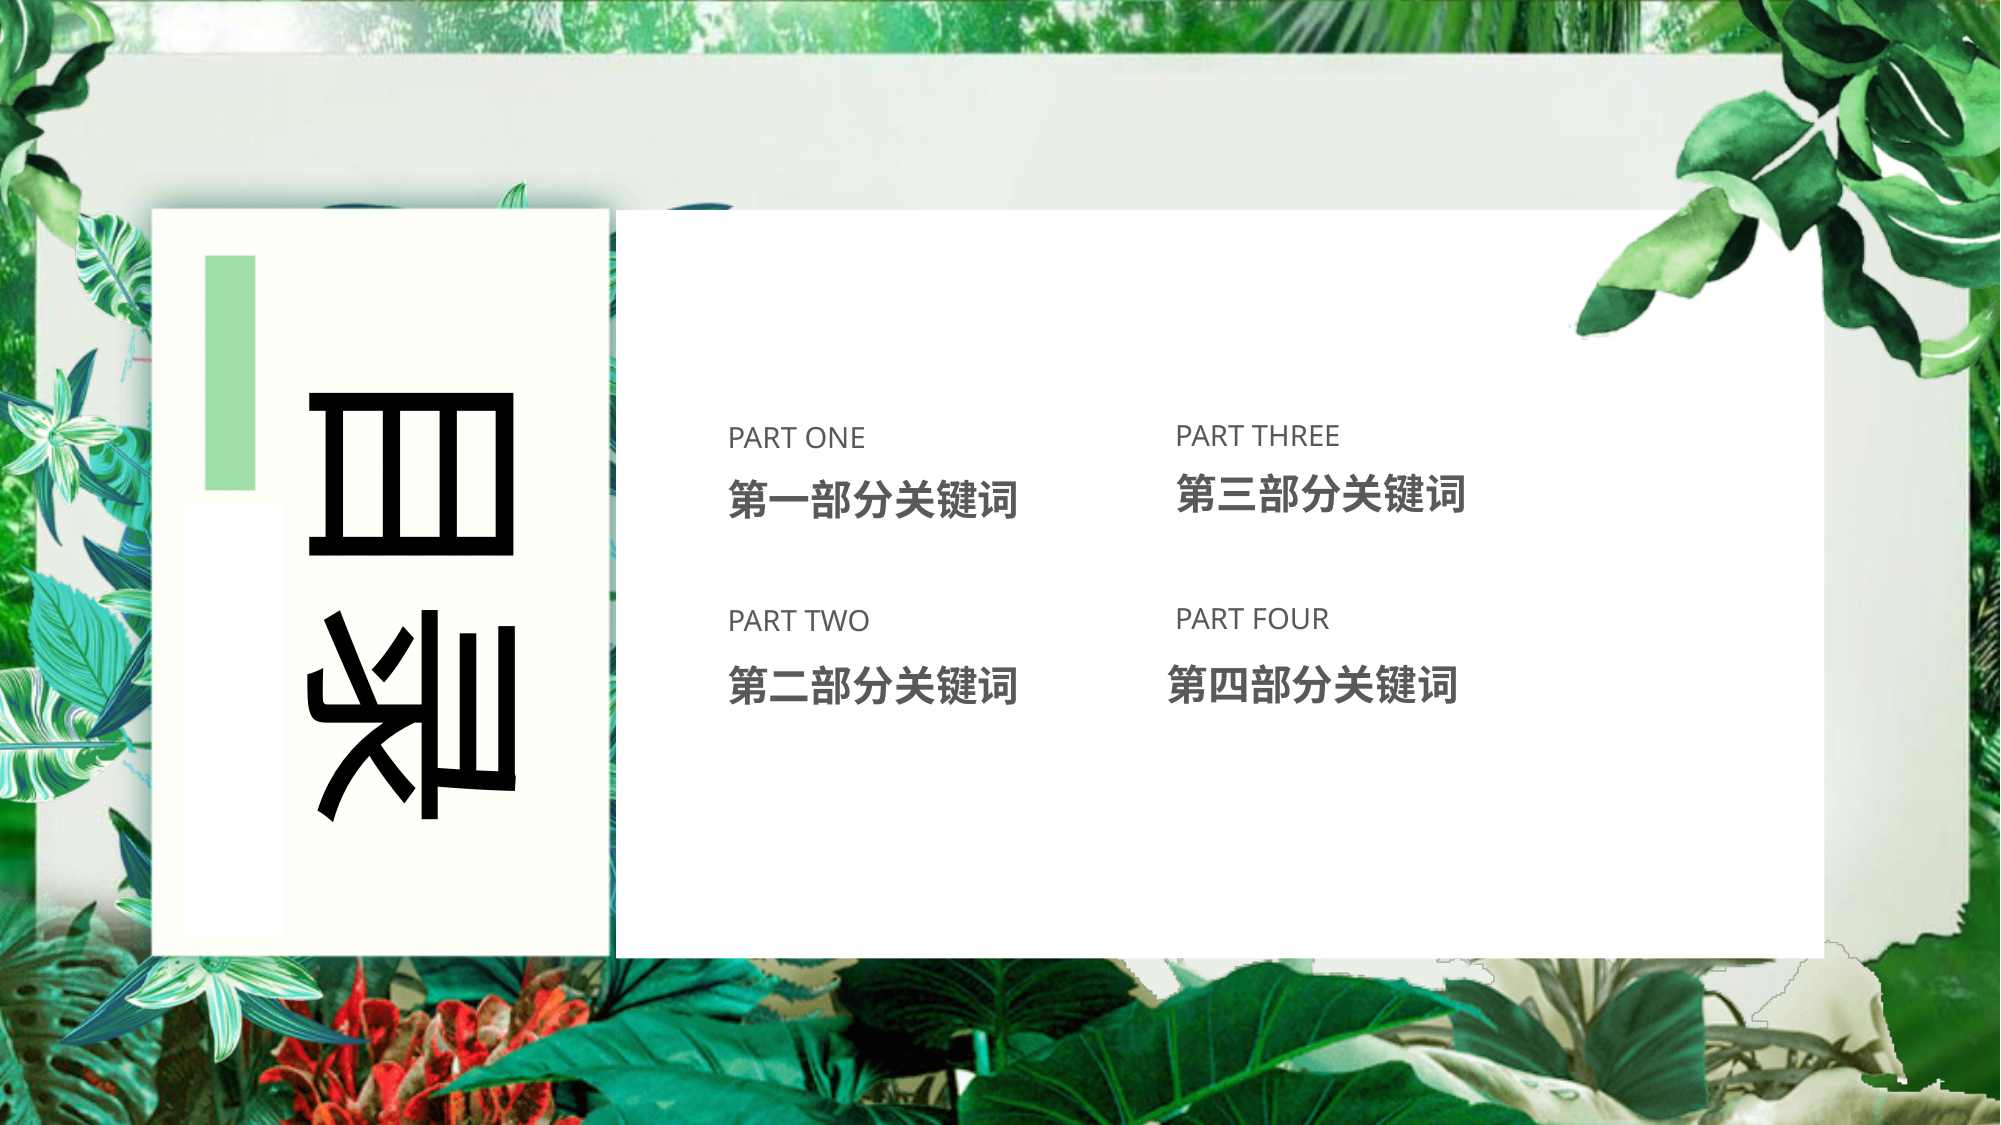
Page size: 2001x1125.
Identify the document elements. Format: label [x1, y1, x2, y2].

picture [544, 0, 2000, 1125]
text_box [0, 0, 944, 1125]
